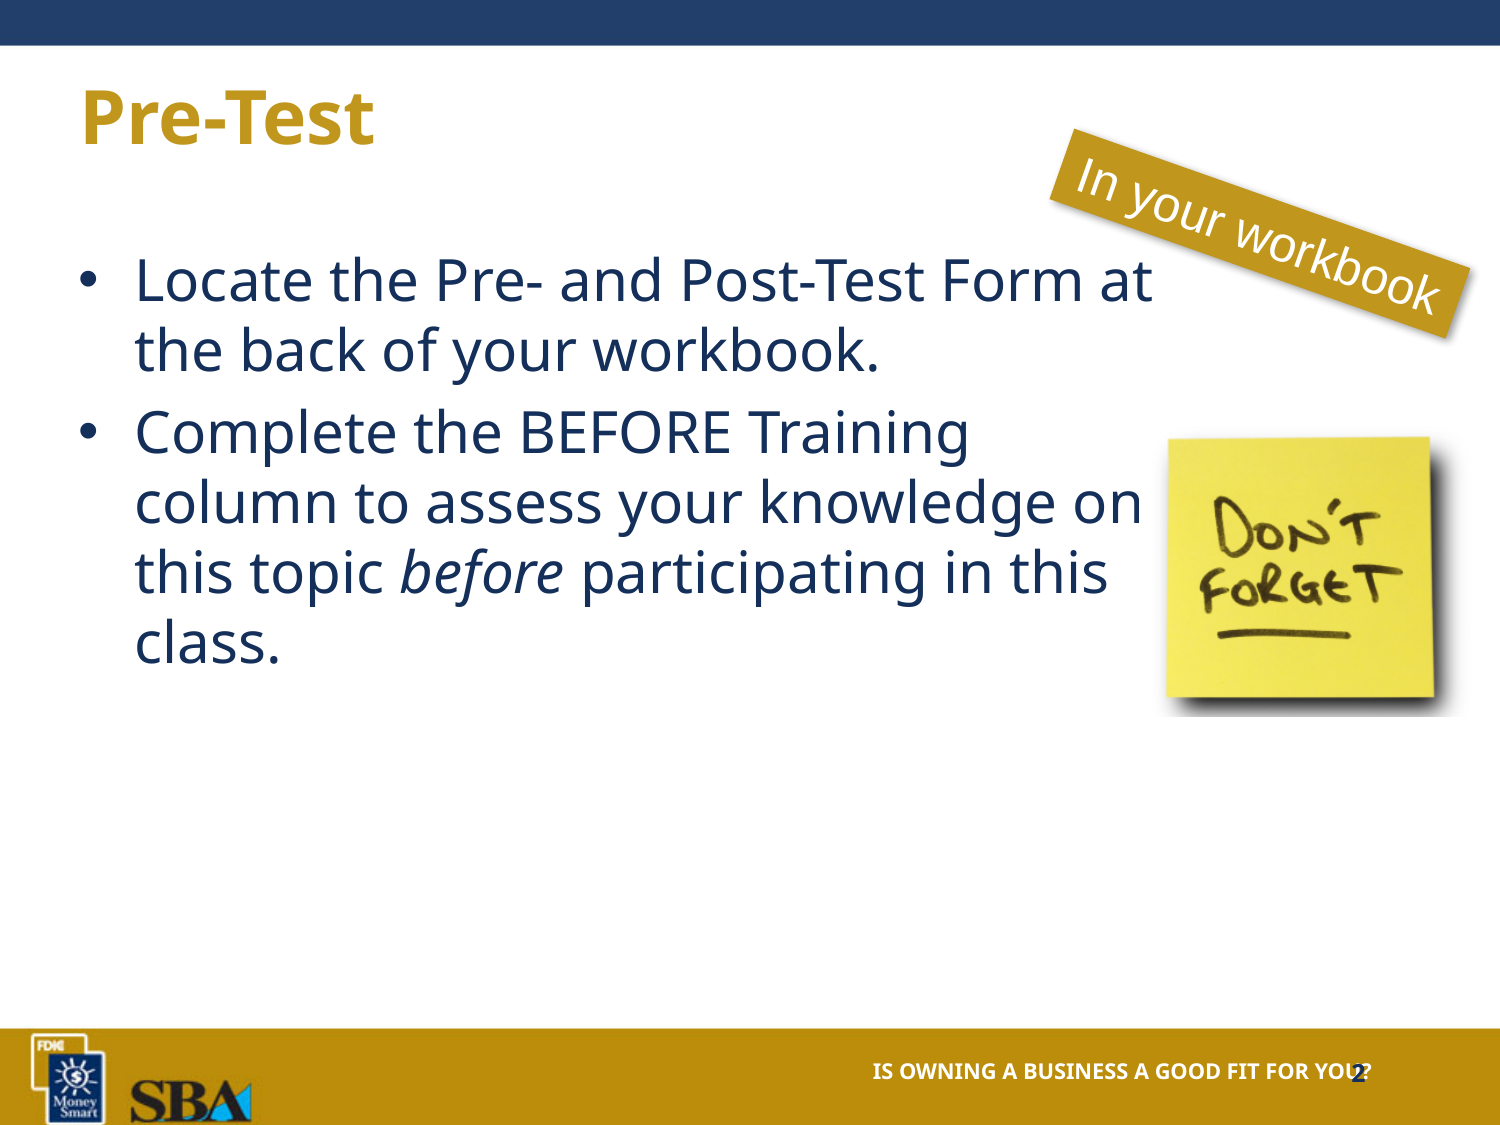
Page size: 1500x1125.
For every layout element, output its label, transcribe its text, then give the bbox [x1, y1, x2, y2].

list Locate the Pre- and Post-Test Form at the back of your workbook. Complete the BEFORE Training column to assess your knowledge on this topic before participating in this class. [62, 235, 1176, 936]
title Pre-Test [64, 62, 1415, 163]
picture [0, 0, 1500, 1125]
text_box In your workbook [1049, 128, 1471, 339]
